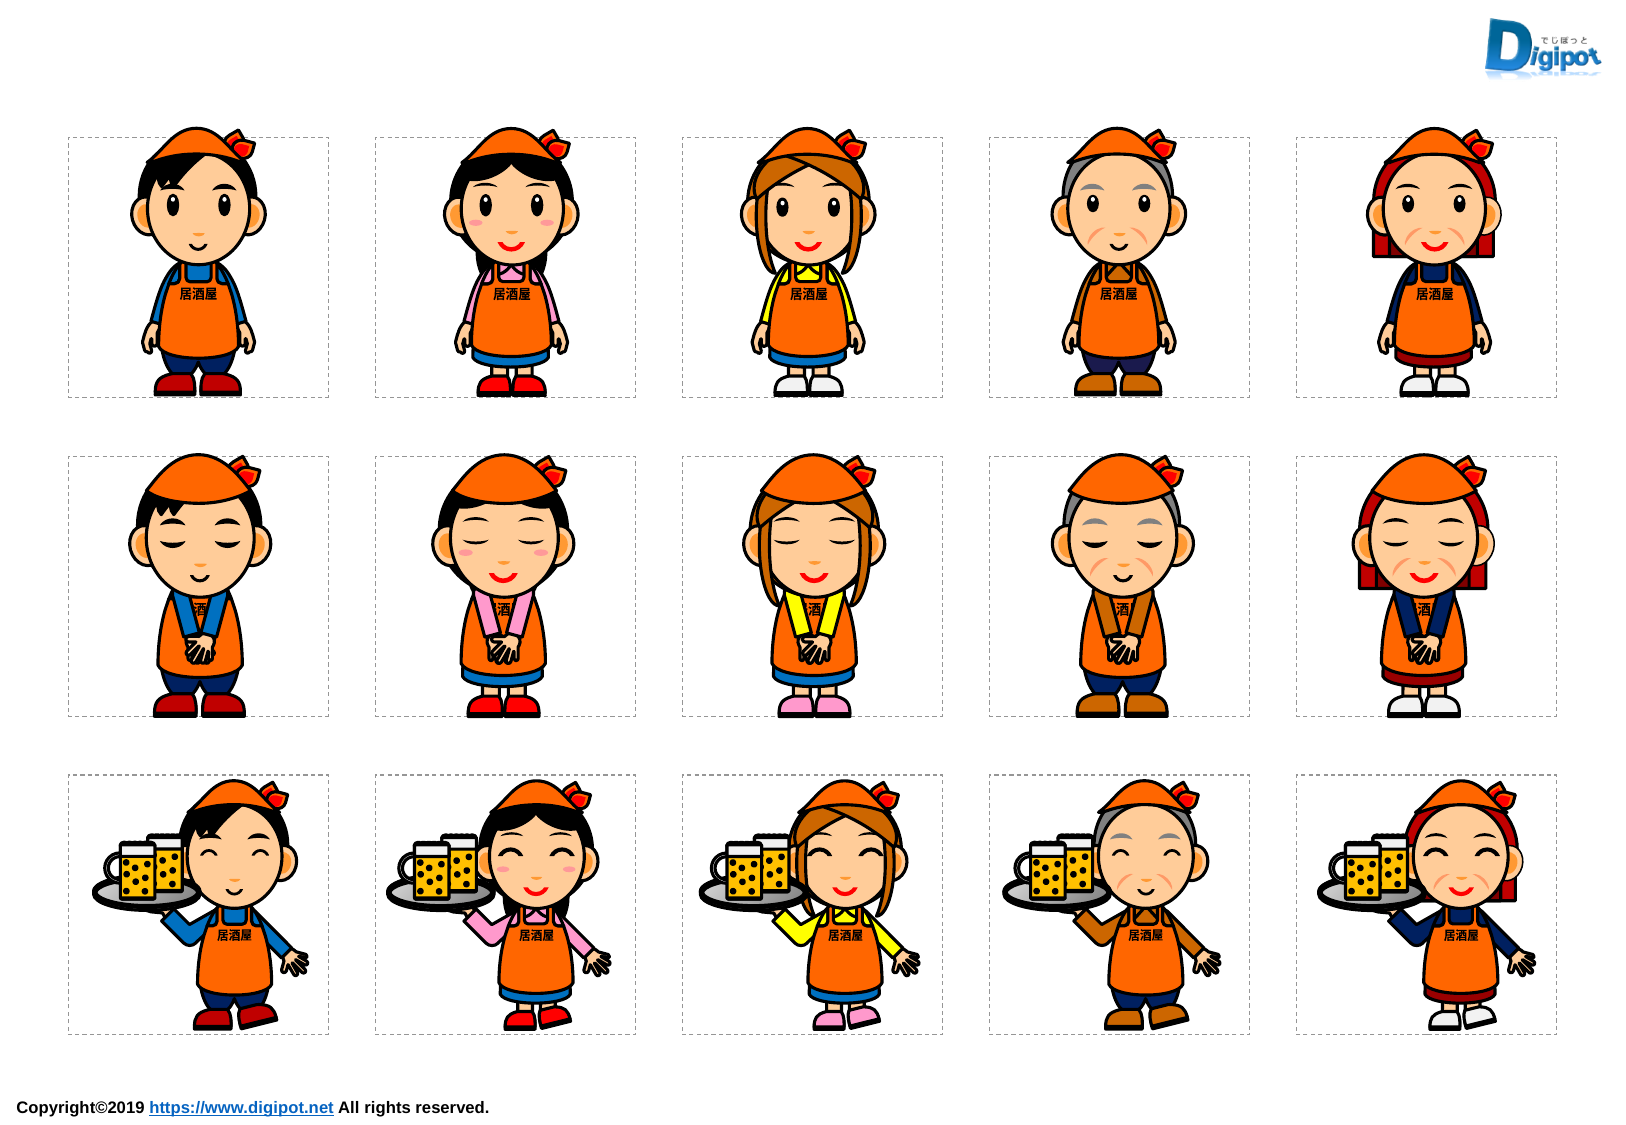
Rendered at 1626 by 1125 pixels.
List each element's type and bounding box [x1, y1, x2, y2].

text_box [741, 128, 875, 396]
text_box [129, 454, 271, 717]
text_box [444, 128, 578, 396]
text_box [432, 454, 574, 717]
text_box [700, 780, 925, 1030]
text_box [1003, 780, 1226, 1030]
text_box [93, 780, 314, 1030]
picture [1485, 18, 1602, 82]
text_box [1052, 454, 1194, 717]
text_box [387, 780, 616, 1030]
text_box [131, 128, 266, 395]
text_box [1052, 128, 1186, 395]
text_box [1367, 128, 1501, 396]
text_box [1353, 454, 1495, 717]
text_box [743, 454, 885, 717]
text_box [1318, 780, 1541, 1030]
